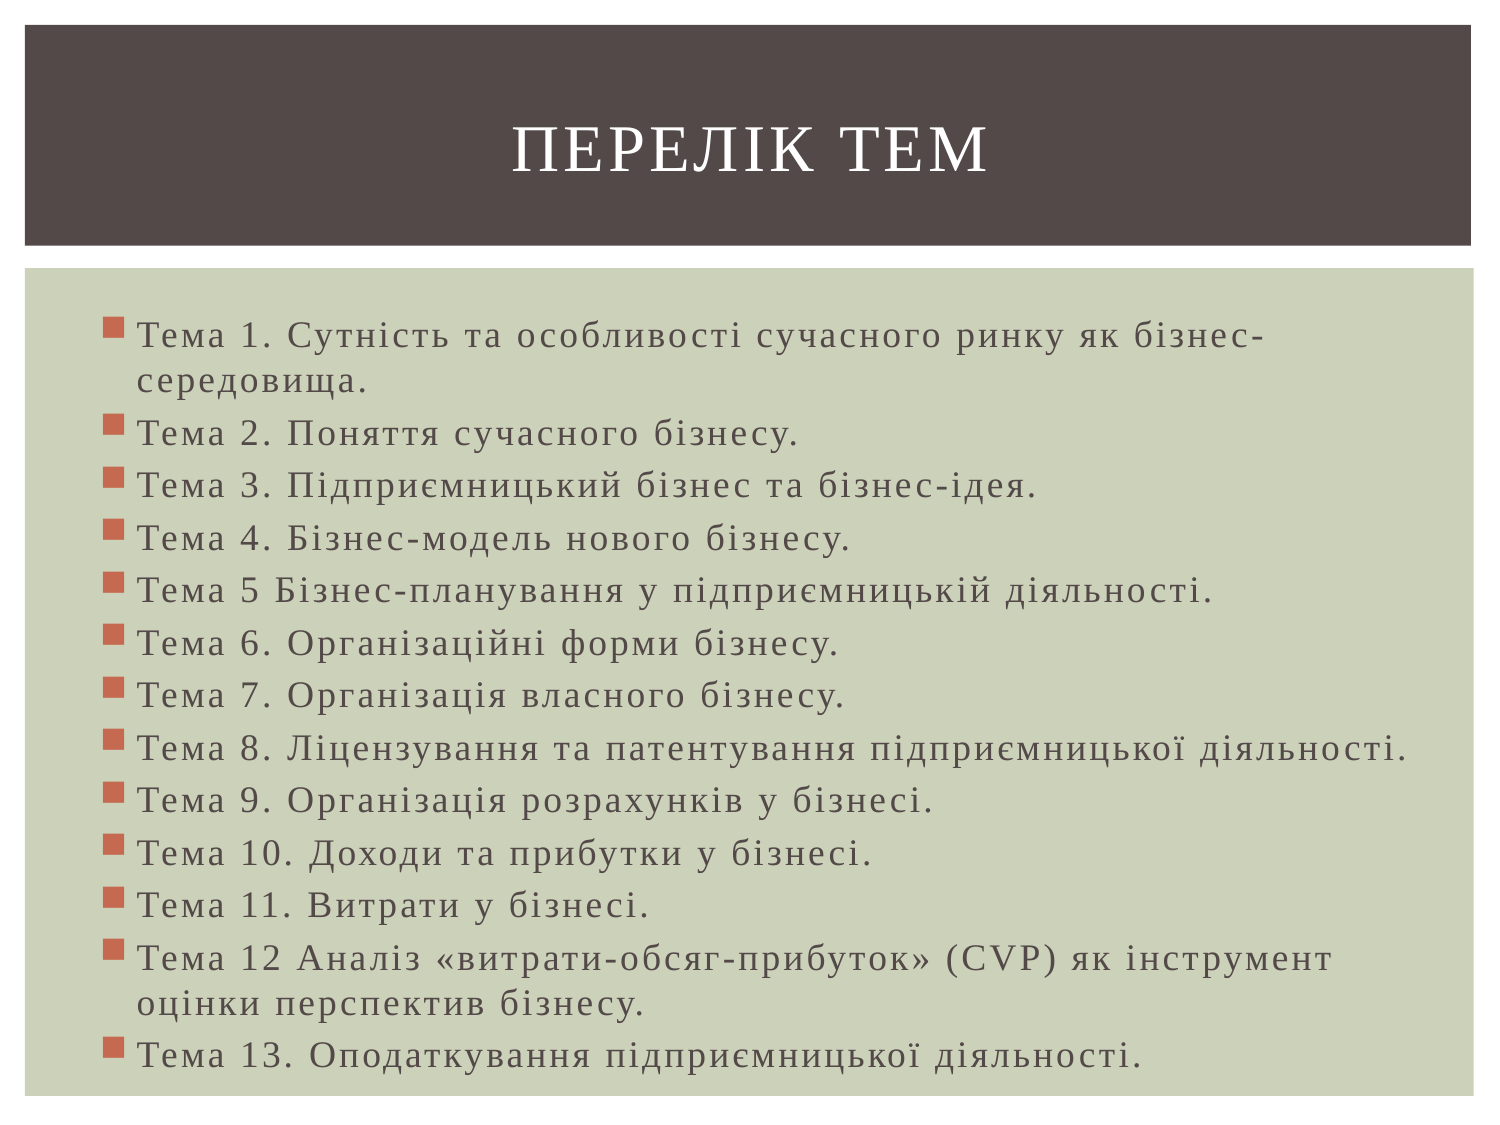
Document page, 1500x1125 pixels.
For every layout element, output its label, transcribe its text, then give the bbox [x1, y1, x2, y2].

title Перелік тем [62, 58, 1438, 232]
list Тема 1. Сутність та особливості сучасного ринку як бізнес- середовища. Тема 2. Поняття сучасного бізнесу. Тема 3. Підприємницький бізнес та бізнес-ідея. Тема 4. Бізнес-модель нового бізнесу. Тема 5 Бізнес-планування у підприємницькій діяльності. Тема 6. Організаційні форми бізнесу. Тема 7. Організація власного бізнесу. Тема 8. Ліцензування та патентування підприємницької діяльності. Тема 9. Організація розрахунків у бізнесі. Тема 10. Доходи та прибутки у бізнесі. Тема 11. Витрати у бізнесі. Тема 12 Аналіз «витрати-обсяг-прибуток» (CVP) як інструмент оцінки перспектив бізнесу. Тема 13. Оподаткування підприємницької діяльності. [76, 302, 1483, 1083]
